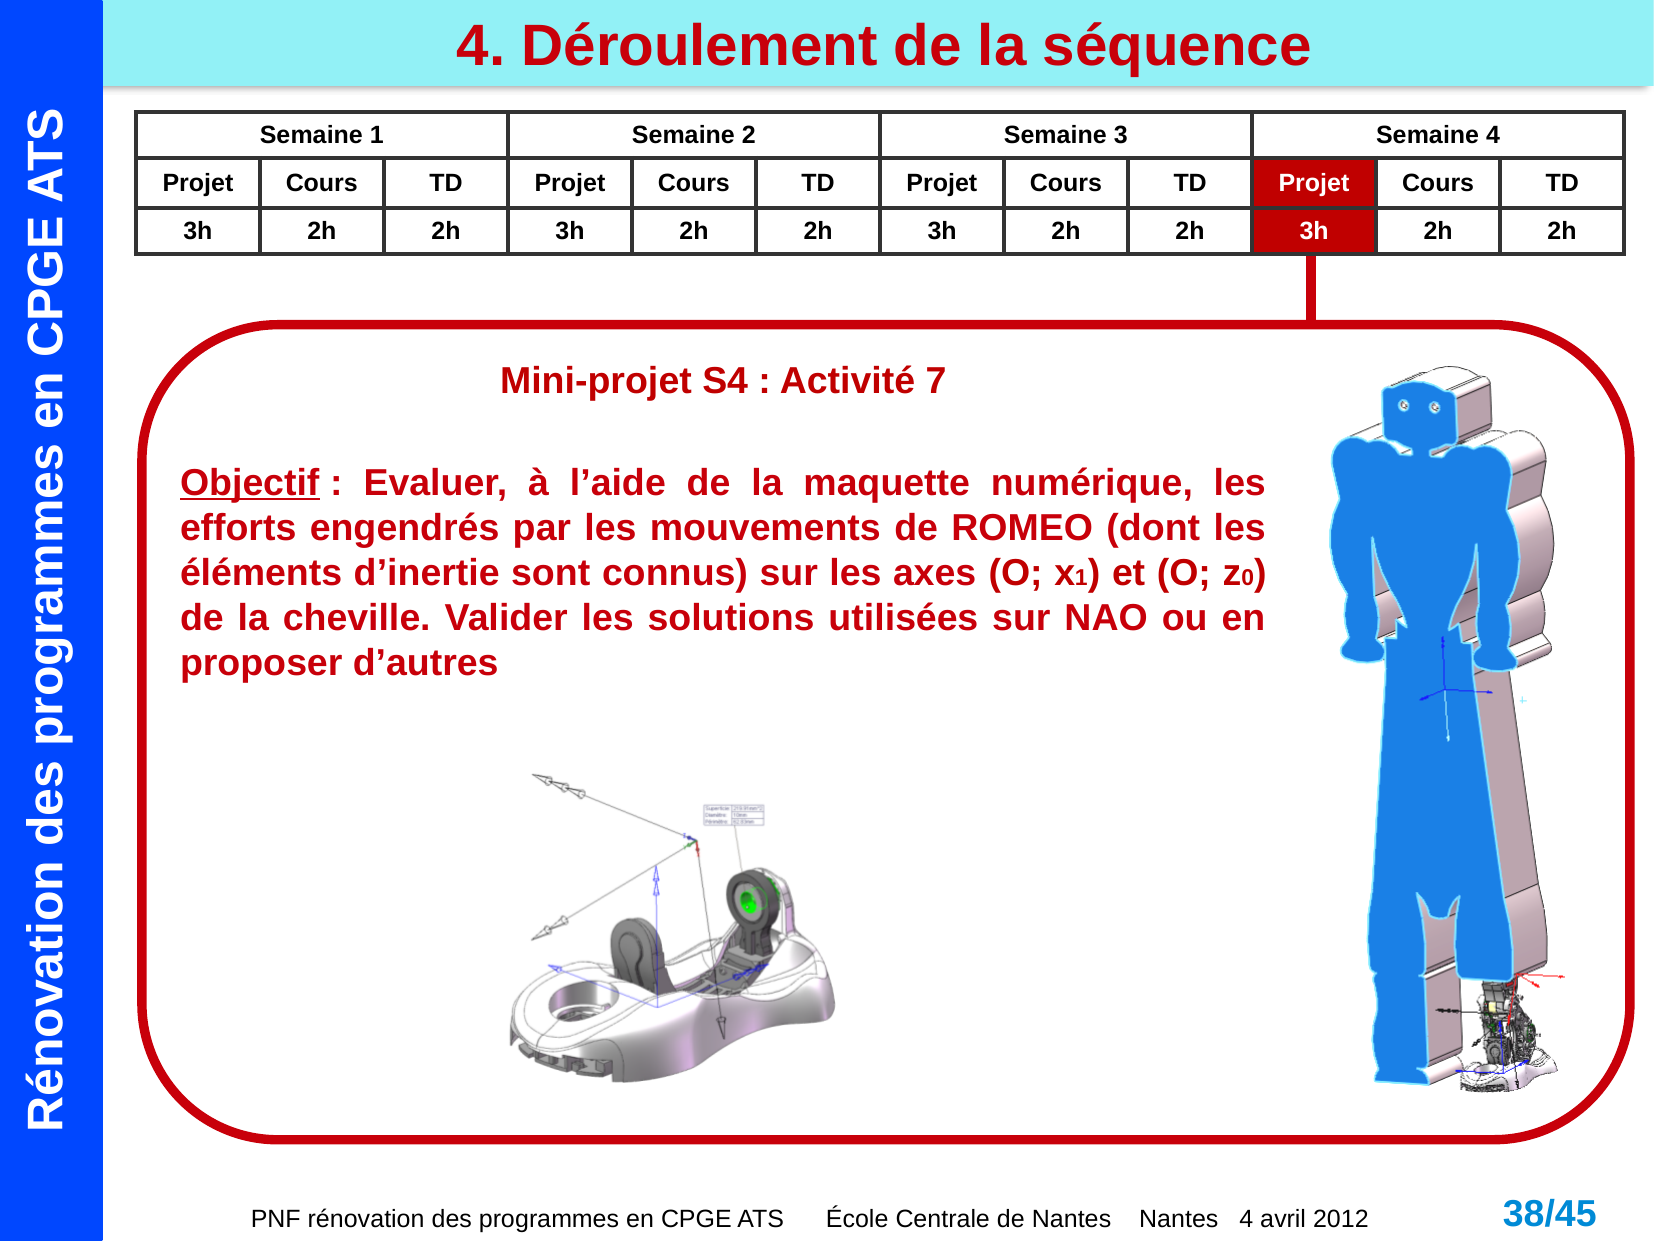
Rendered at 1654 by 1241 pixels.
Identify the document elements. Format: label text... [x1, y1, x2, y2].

table_cell Cours [262, 160, 382, 206]
table_cell TD [1502, 160, 1622, 206]
table_cell 2h [1378, 210, 1498, 252]
table_cell Cours [1378, 160, 1498, 206]
table_cell 3h [510, 210, 630, 252]
table_cell TD [758, 160, 878, 206]
table_cell Cours [1006, 160, 1126, 206]
table_cell Projet [510, 160, 630, 206]
table_header Semaine 2 [510, 114, 878, 156]
picture [492, 761, 853, 1090]
table_header Semaine 3 [882, 114, 1250, 156]
table_cell 2h [1006, 210, 1126, 252]
text_box 4. Déroulement de la séquence [442, 0, 1328, 85]
table_cell 2h [634, 210, 754, 252]
table_cell 3h [1254, 210, 1374, 252]
table_cell Cours [634, 160, 754, 206]
text_box Mini-projet S4 : Activité 7 Objectif : Evaluer, à l’aide de la maquette numérique, les efforts engendrés par les mouvements de ROMEO (dont les éléments d’inertie sont connus) sur les axes (O; x1) et (O; z0) de la cheville. Valider les solutions utilisées sur NAO ou en proposer d’autres [165, 348, 1282, 691]
table_cell TD [386, 160, 506, 206]
table_header Semaine 4 [1254, 114, 1622, 156]
table_cell 2h [758, 210, 878, 252]
table_cell Projet [1254, 160, 1374, 206]
table_header Semaine 1 [138, 114, 506, 156]
text_box [1593, 364, 1633, 1100]
picture [1298, 348, 1589, 1105]
table_cell 2h [1502, 210, 1622, 252]
table_cell 3h [882, 210, 1002, 252]
table_cell 2h [262, 210, 382, 252]
table_cell TD [1130, 160, 1250, 206]
table_cell 2h [386, 210, 506, 252]
table_cell 3h [138, 210, 258, 252]
text_box [139, 322, 1579, 1142]
table_cell Projet [138, 160, 258, 206]
table_cell Projet [882, 160, 1002, 206]
table_cell 2h [1130, 210, 1250, 252]
